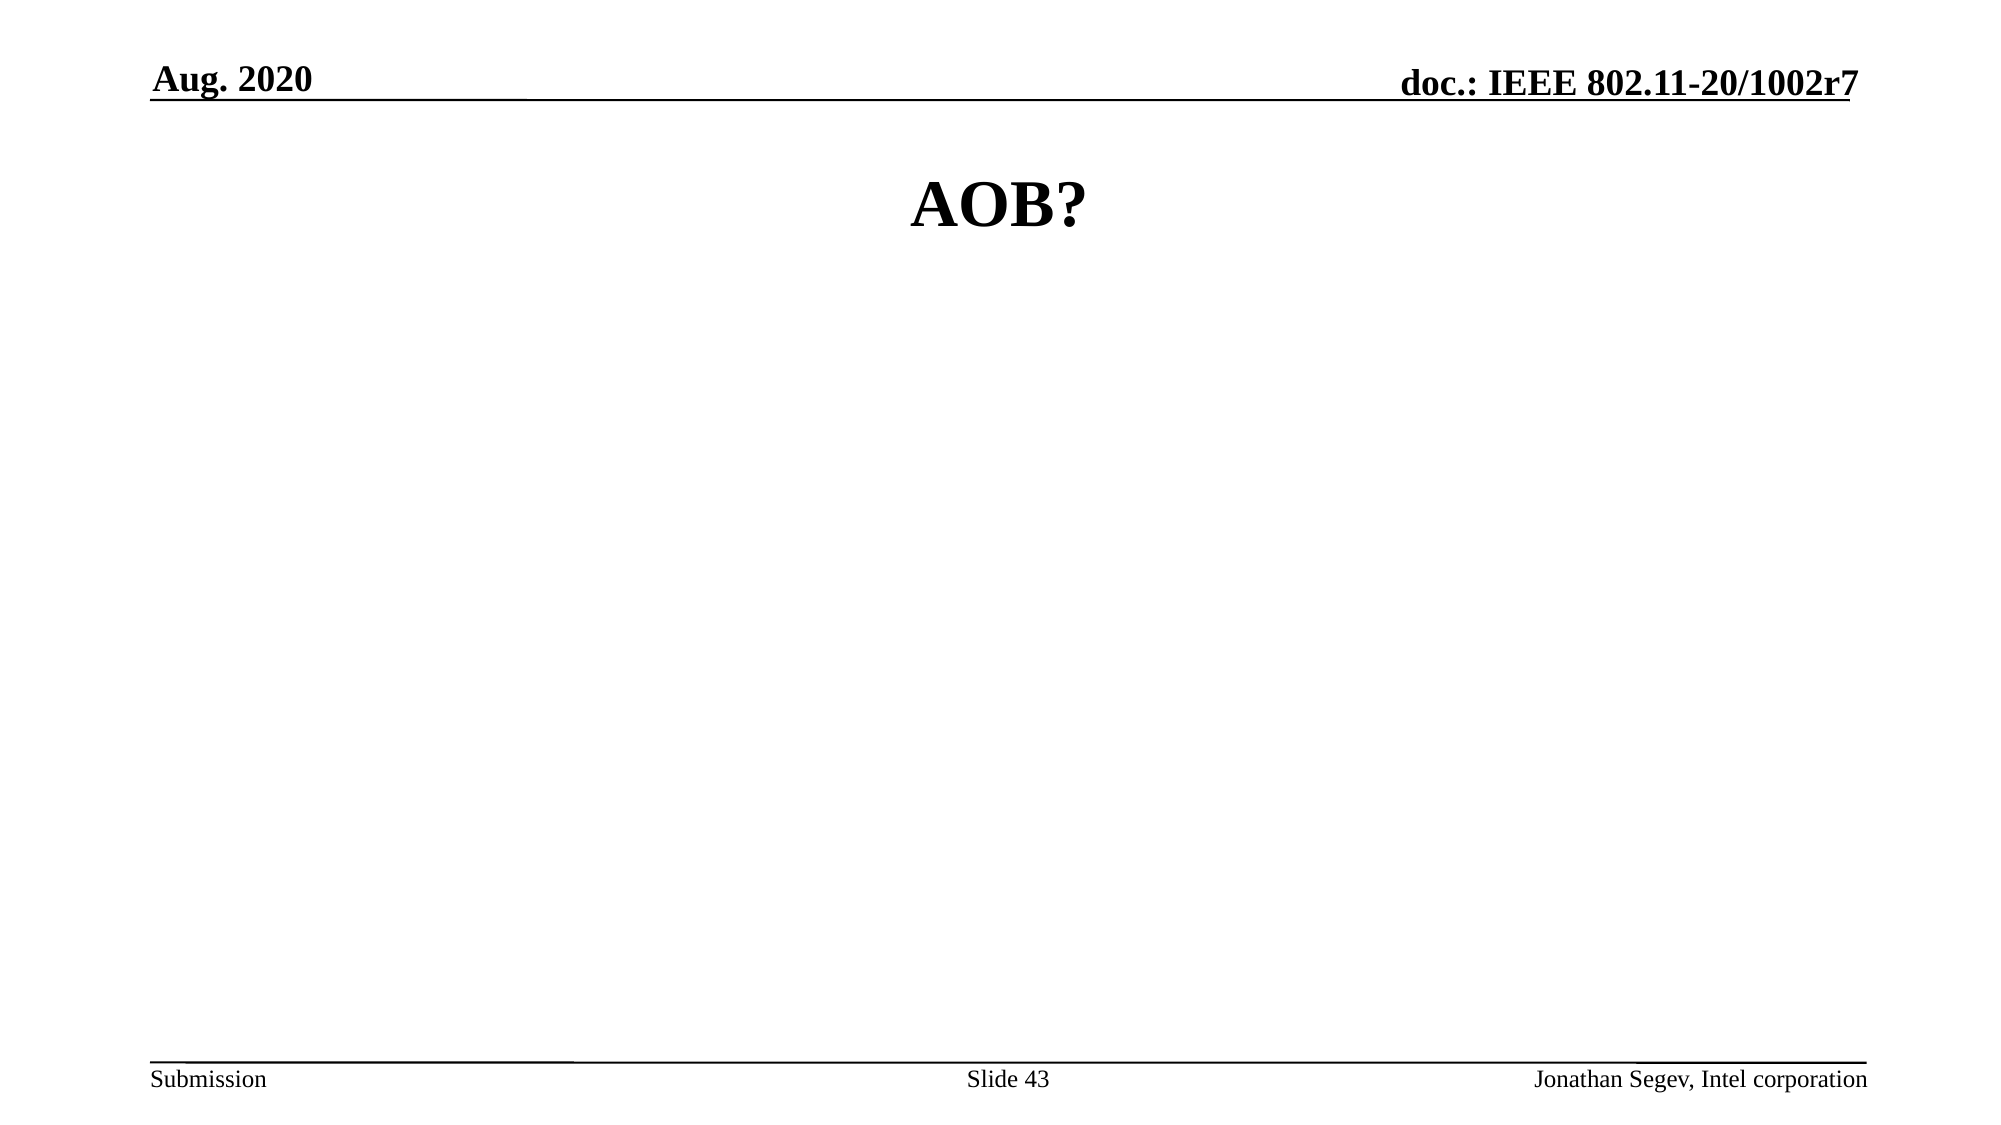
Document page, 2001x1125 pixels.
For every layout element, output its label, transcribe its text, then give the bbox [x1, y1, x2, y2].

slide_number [152, 54, 563, 100]
slide_number Slide 43 [950, 1061, 1067, 1123]
title AOB? [149, 112, 1850, 288]
footer Jonathan Segev, Intel corporation [1171, 1061, 1869, 1093]
